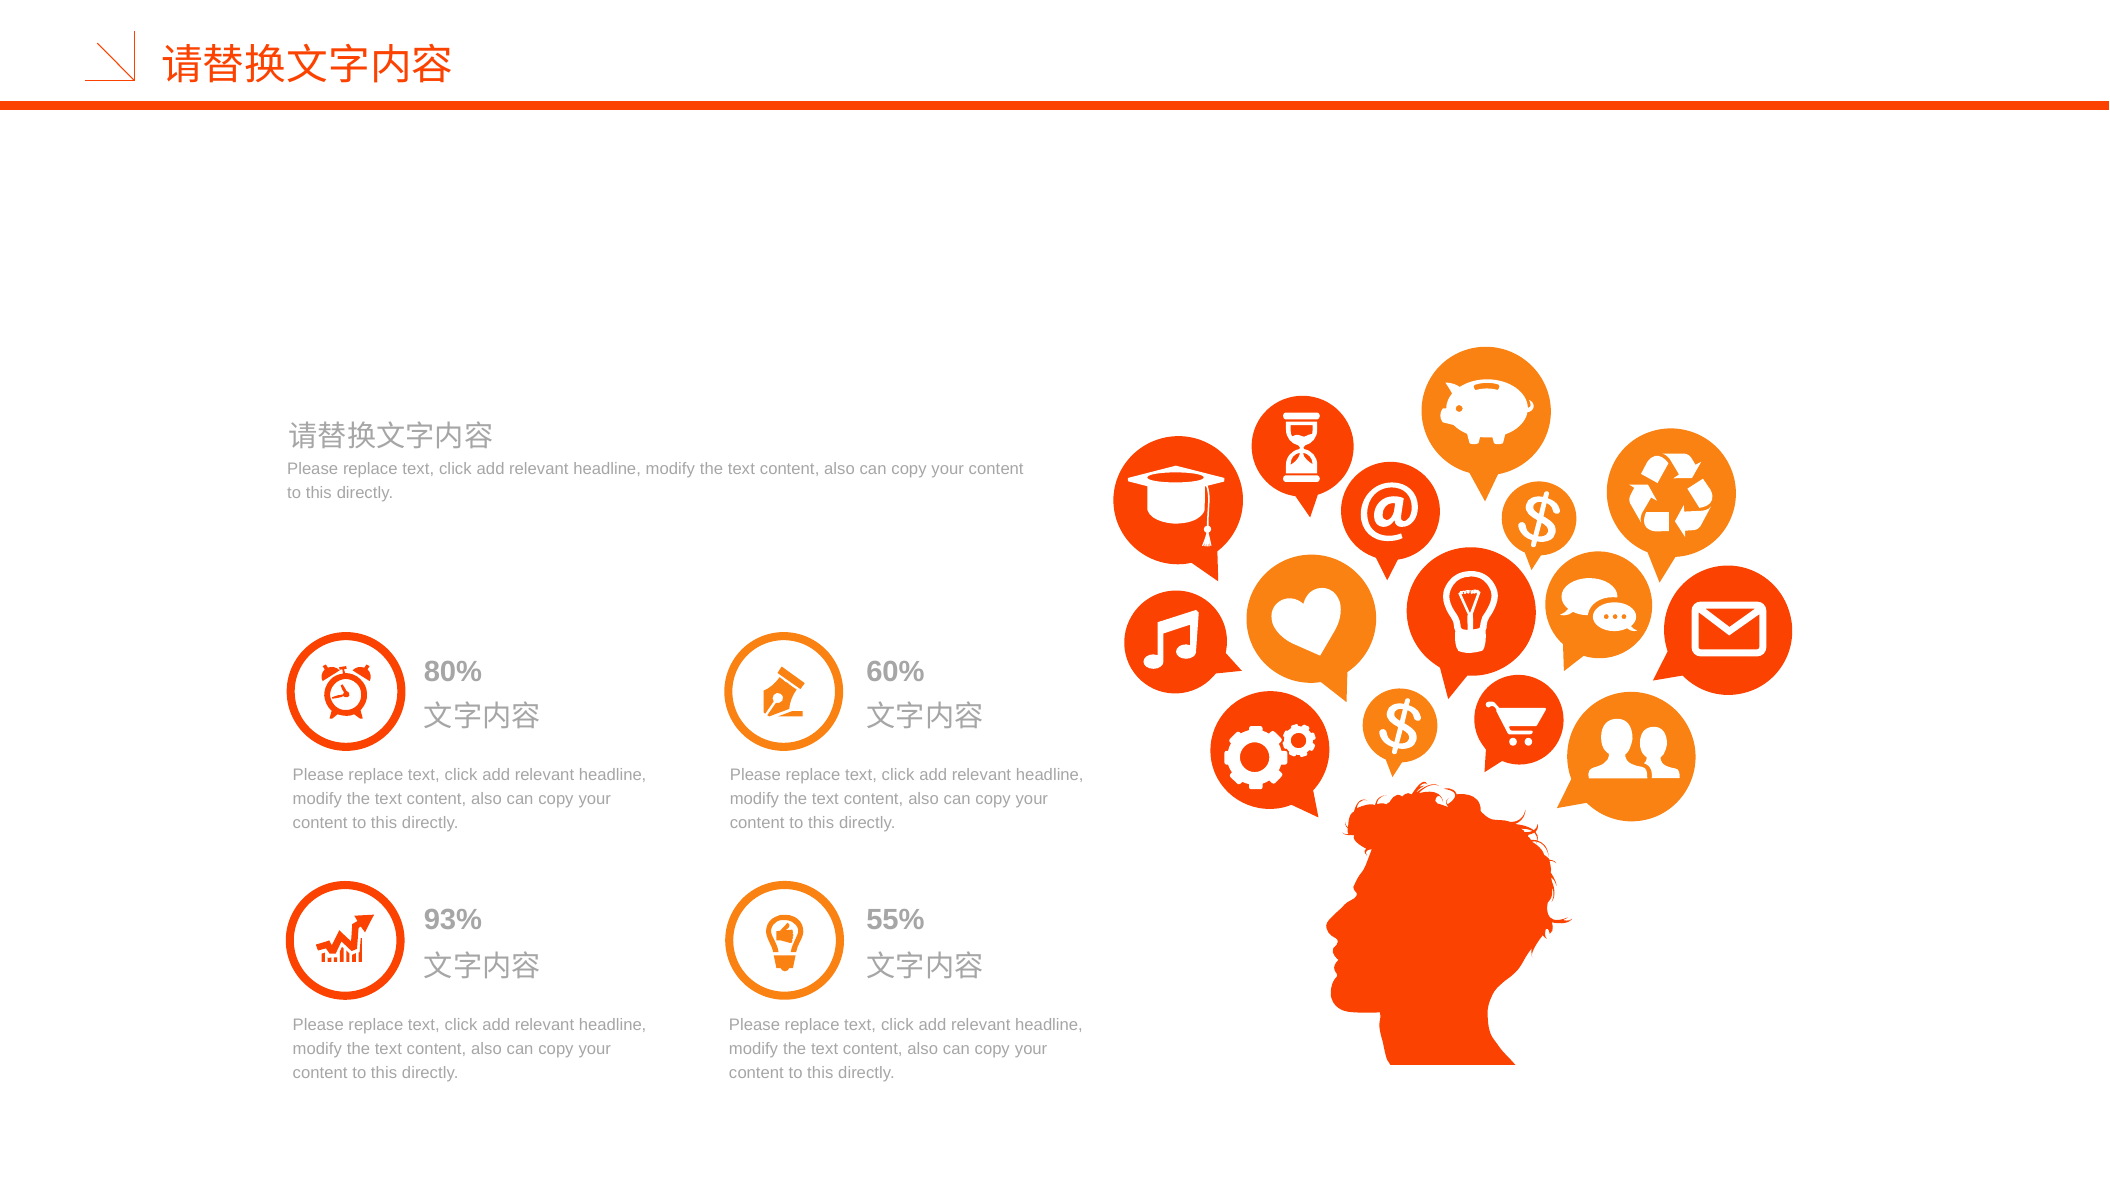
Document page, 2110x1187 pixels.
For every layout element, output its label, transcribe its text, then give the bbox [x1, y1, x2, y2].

text_box [321, 952, 325, 962]
text_box [284, 879, 406, 1001]
text_box [346, 950, 350, 962]
text_box Please replace text, click add relevant headline, modify the text content, also can copy your content to this directly. [715, 752, 1108, 840]
text_box [358, 938, 362, 962]
text_box 文字内容 [851, 932, 999, 990]
text_box 文字内容 [409, 932, 556, 990]
text_box [773, 955, 796, 972]
text_box 文字内容 [409, 682, 556, 740]
text_box 60% [851, 638, 940, 696]
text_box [1108, 338, 1800, 1065]
text_box 55% [851, 886, 940, 943]
text_box [723, 631, 845, 752]
text_box [339, 946, 344, 962]
text_box Please replace text, click add relevant headline, modify the text content, also can copy your content to this directly. [714, 1002, 1108, 1090]
text_box [285, 631, 407, 752]
text_box Please replace text, click add relevant headline, modify the text content, also can copy your content to this directly. [272, 446, 1051, 509]
text_box 文字内容 [851, 682, 999, 740]
text_box 请替换文字内容 [145, 22, 500, 94]
text_box Please replace text, click add relevant headline, modify the text content, also can copy your content to this directly. [278, 752, 672, 840]
text_box [352, 664, 371, 682]
text_box [763, 666, 805, 717]
text_box [724, 879, 846, 1001]
text_box [315, 914, 375, 954]
text_box [321, 664, 367, 719]
text_box 请替换文字内容 [274, 402, 509, 446]
text_box Please replace text, click add relevant headline, modify the text content, also can copy your content to this directly. [278, 1002, 672, 1090]
text_box 93% [408, 886, 498, 943]
text_box [766, 914, 804, 953]
text_box 80% [408, 638, 498, 696]
